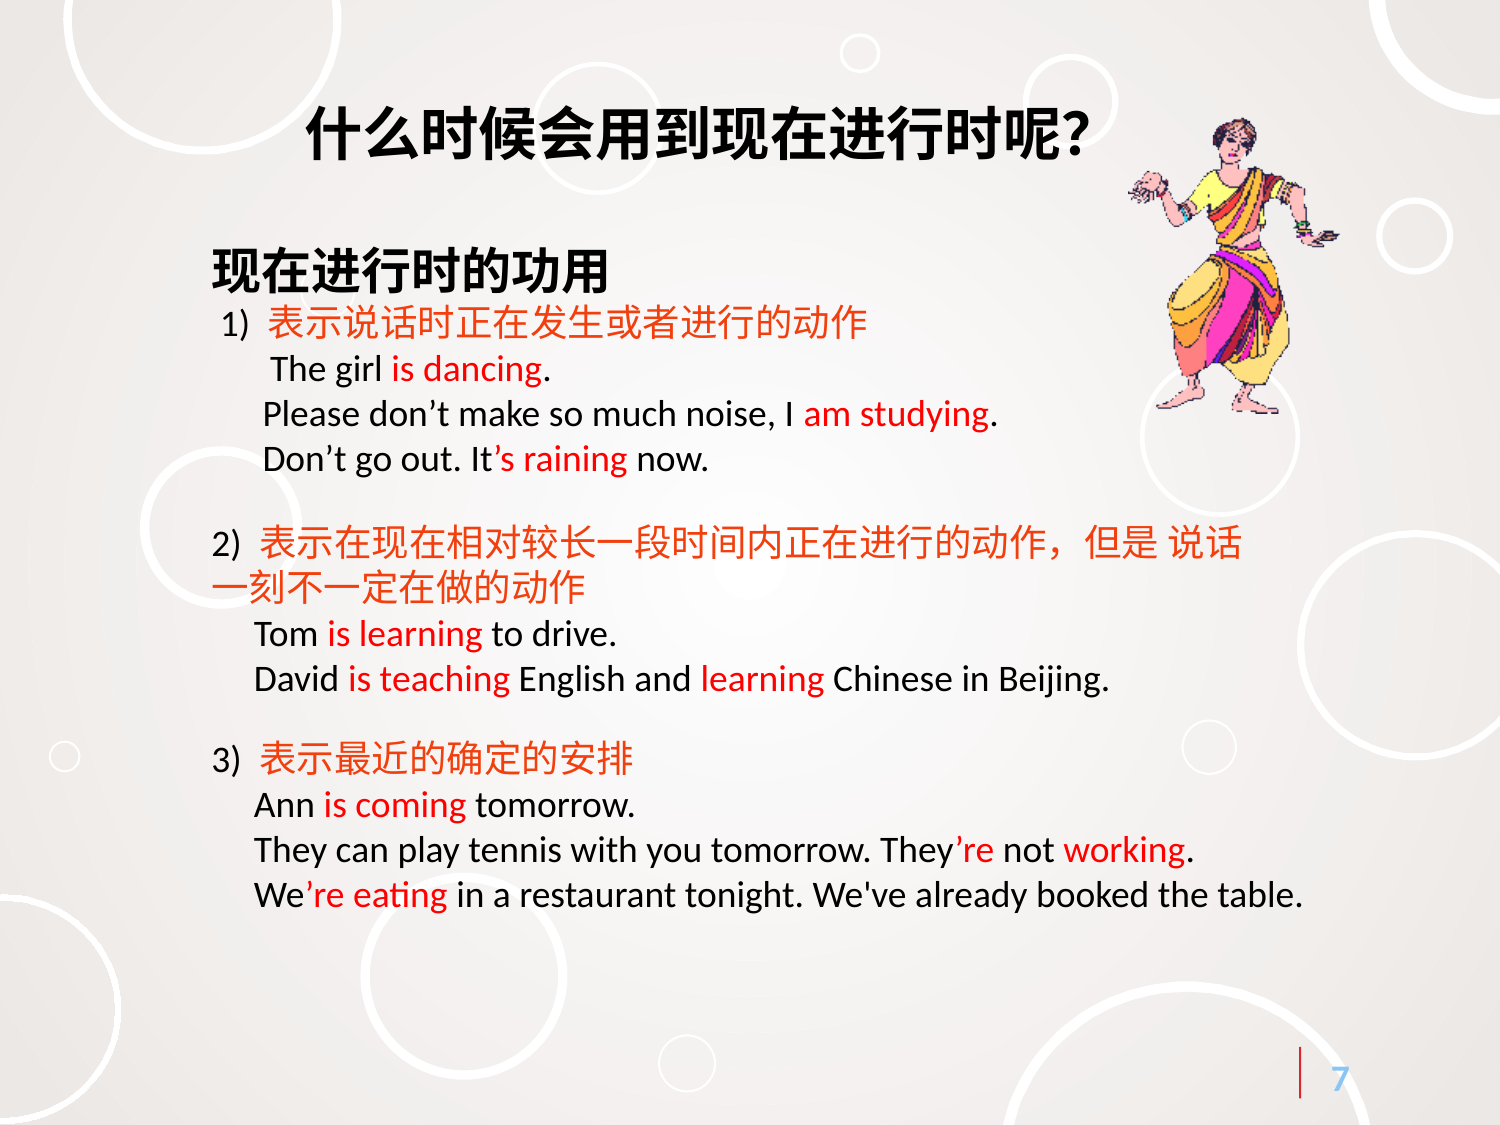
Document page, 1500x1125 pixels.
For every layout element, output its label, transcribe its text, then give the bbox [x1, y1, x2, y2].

text_box 3) 表示最近的确定的安排 Ann is coming tomorrow. They can play tennis with you tomorrow. They’re not working. We’re eating in a restaurant tonight. We've already booked the table. [196, 727, 1342, 923]
text_box 现在进行时的功用 1) 表示说话时正在发生或者进行的动作 The girl is dancing. Please don’t make so much noise, I am studying. Don’t go out. It’s raining now. [196, 231, 1172, 487]
slide_number 7 [1298, 1046, 1382, 1107]
text_box 2) 表示在现在相对较长一段时间内正在进行的动作，但是 说话一刻不一定在做的动作 Tom is learning to drive. David is teaching English and learning Chinese in Beijing. [196, 511, 1294, 707]
picture [1128, 113, 1342, 414]
text_box 什么时候会用到现在进行时呢？ [289, 90, 1172, 175]
